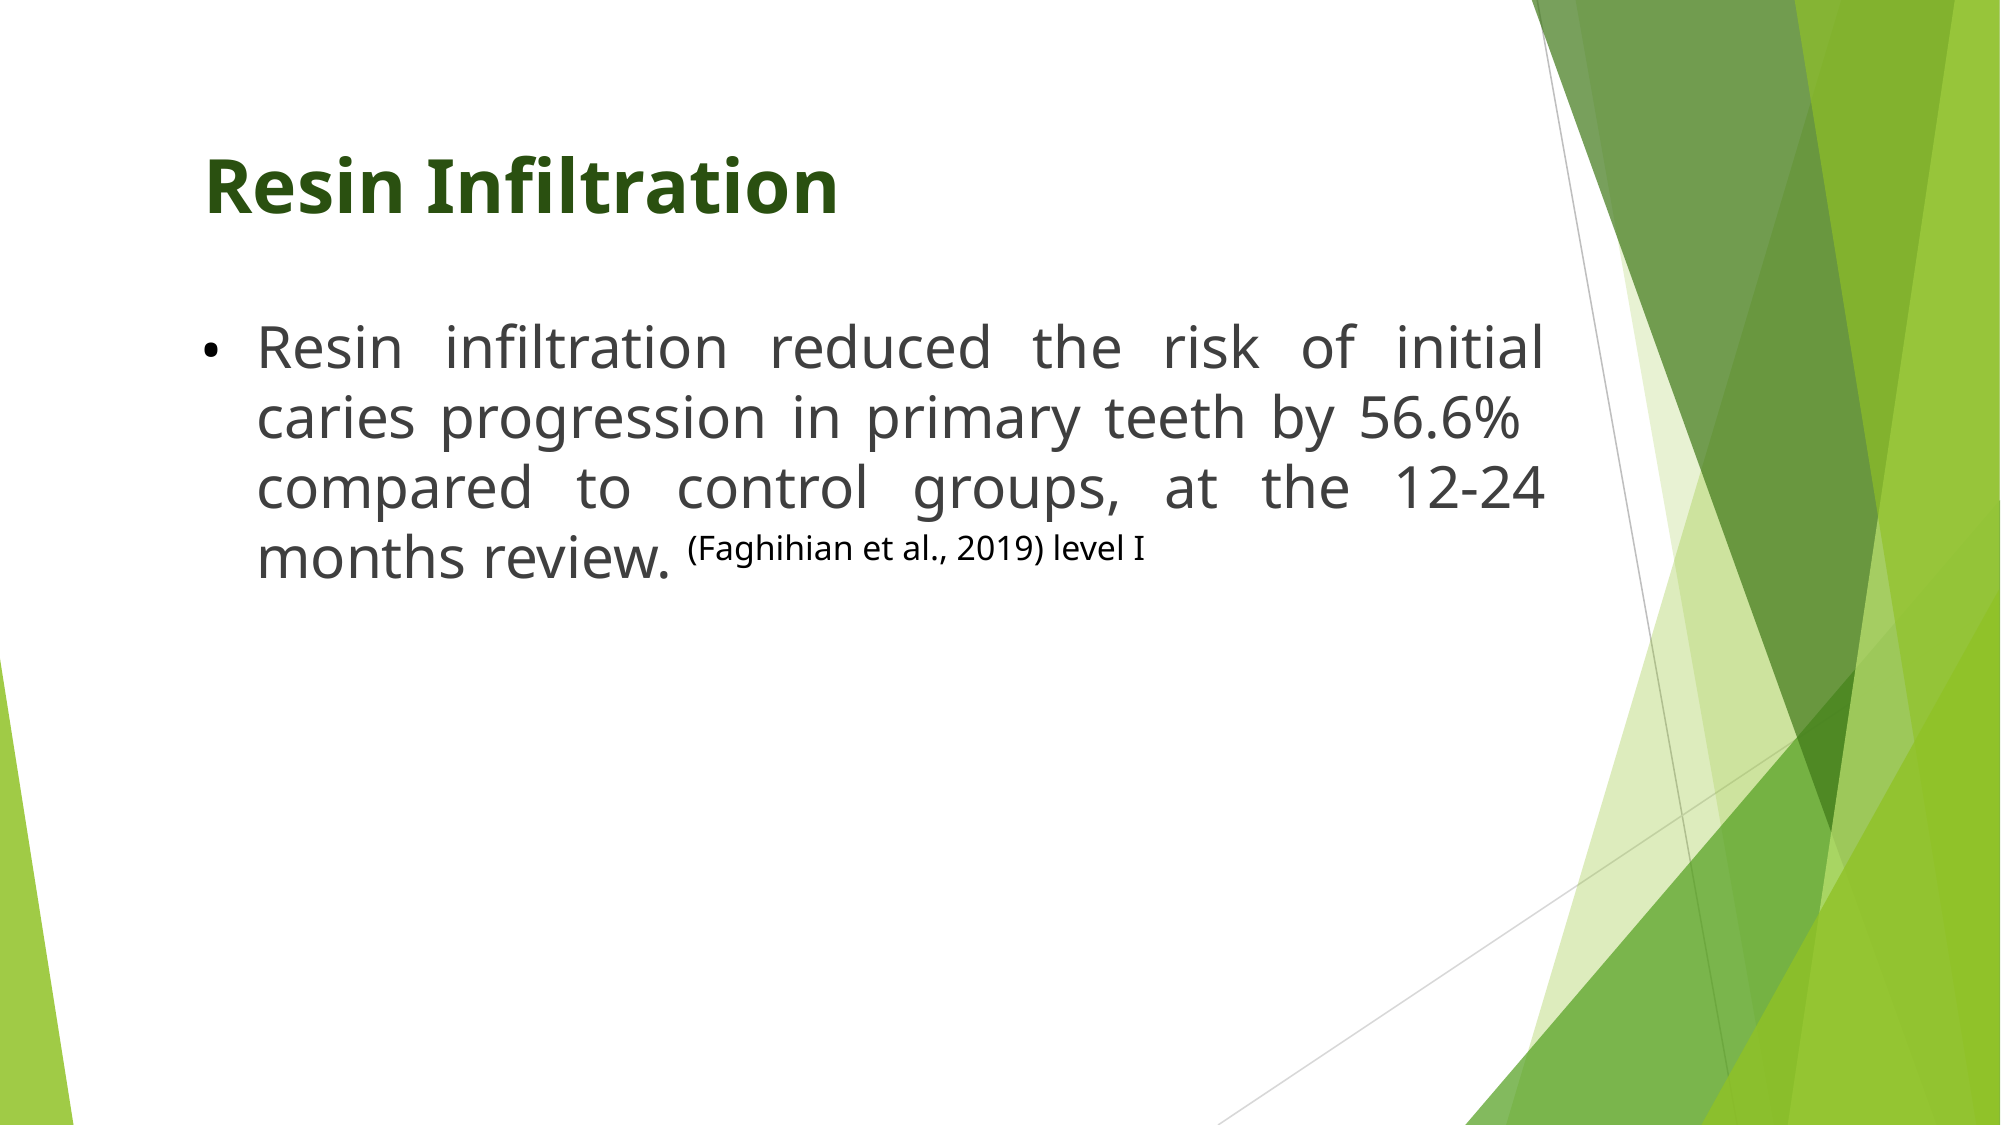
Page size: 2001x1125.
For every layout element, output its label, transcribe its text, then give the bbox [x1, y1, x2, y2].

title Resin Infiltration [188, 120, 1539, 248]
list Resin infiltration reduced the risk of initial caries progression in primary teeth by 56.6% compared to control groups, at the 12-24 months review. (Faghihian et al., 2019) level I [166, 302, 1561, 603]
